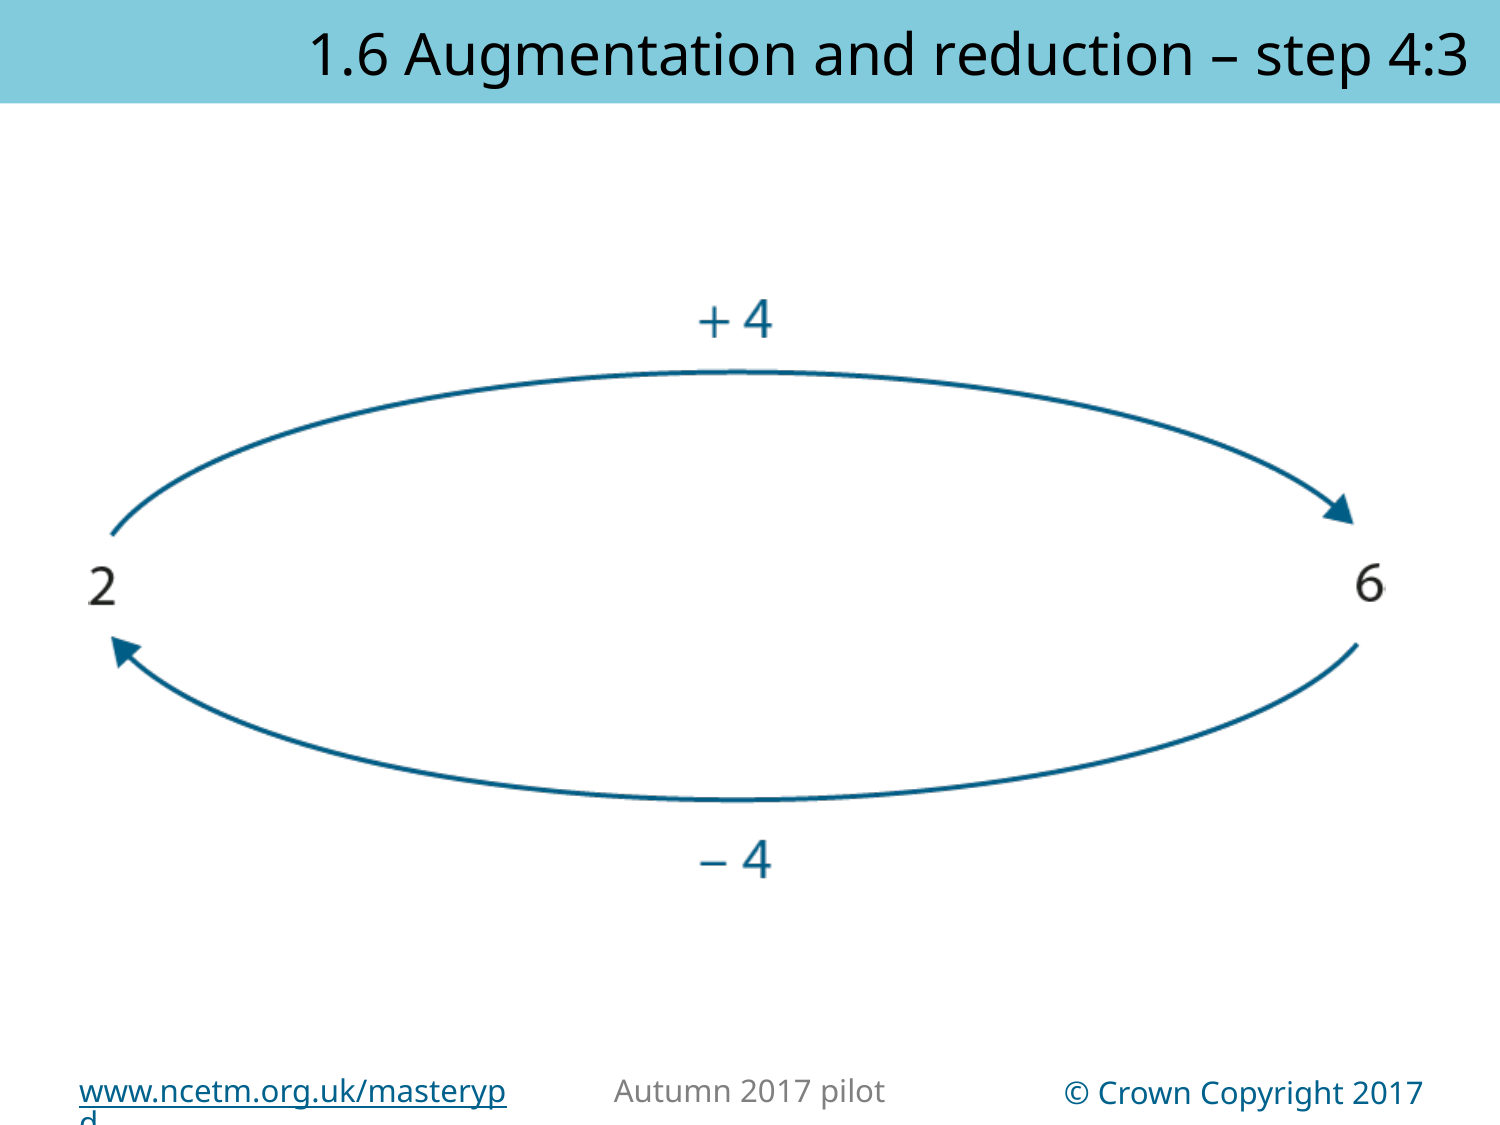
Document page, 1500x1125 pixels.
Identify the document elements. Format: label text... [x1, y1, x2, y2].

list 1.6 Augmentation and reduction – step 4:3 [0, 0, 1500, 104]
picture [88, 266, 1389, 551]
picture [1352, 562, 1400, 610]
picture [88, 621, 1389, 823]
picture [678, 833, 786, 906]
picture [88, 562, 136, 610]
